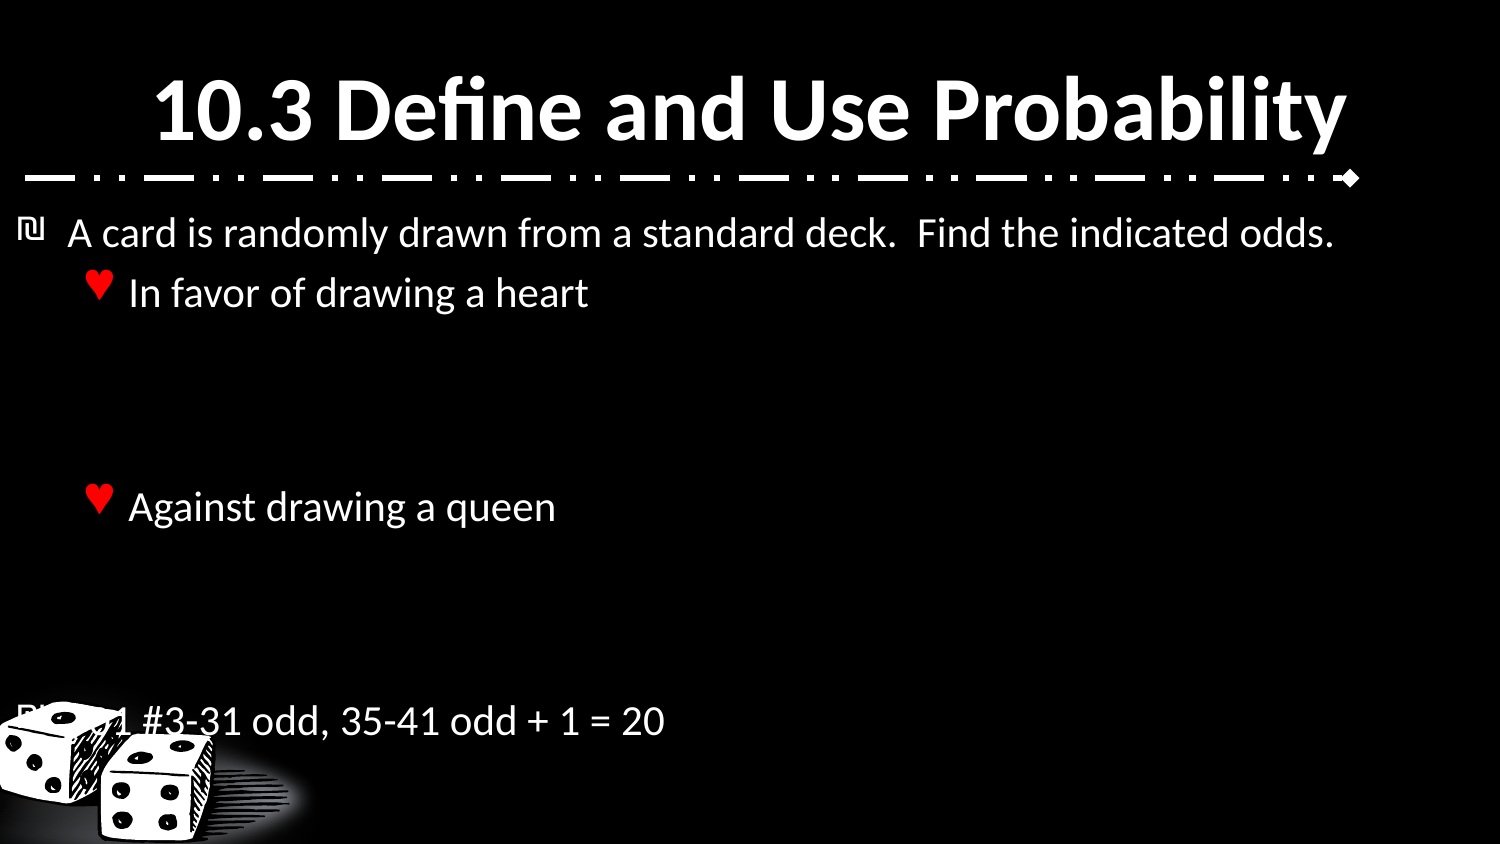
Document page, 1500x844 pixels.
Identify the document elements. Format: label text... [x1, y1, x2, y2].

list A card is randomly drawn from a standard deck. Find the indicated odds. In favor of drawing a heart Against drawing a queen 701 #3-31 odd, 35-41 odd + 1 = 20 [0, 196, 1500, 754]
title 10.3 Define and Use Probability [0, 33, 1500, 175]
